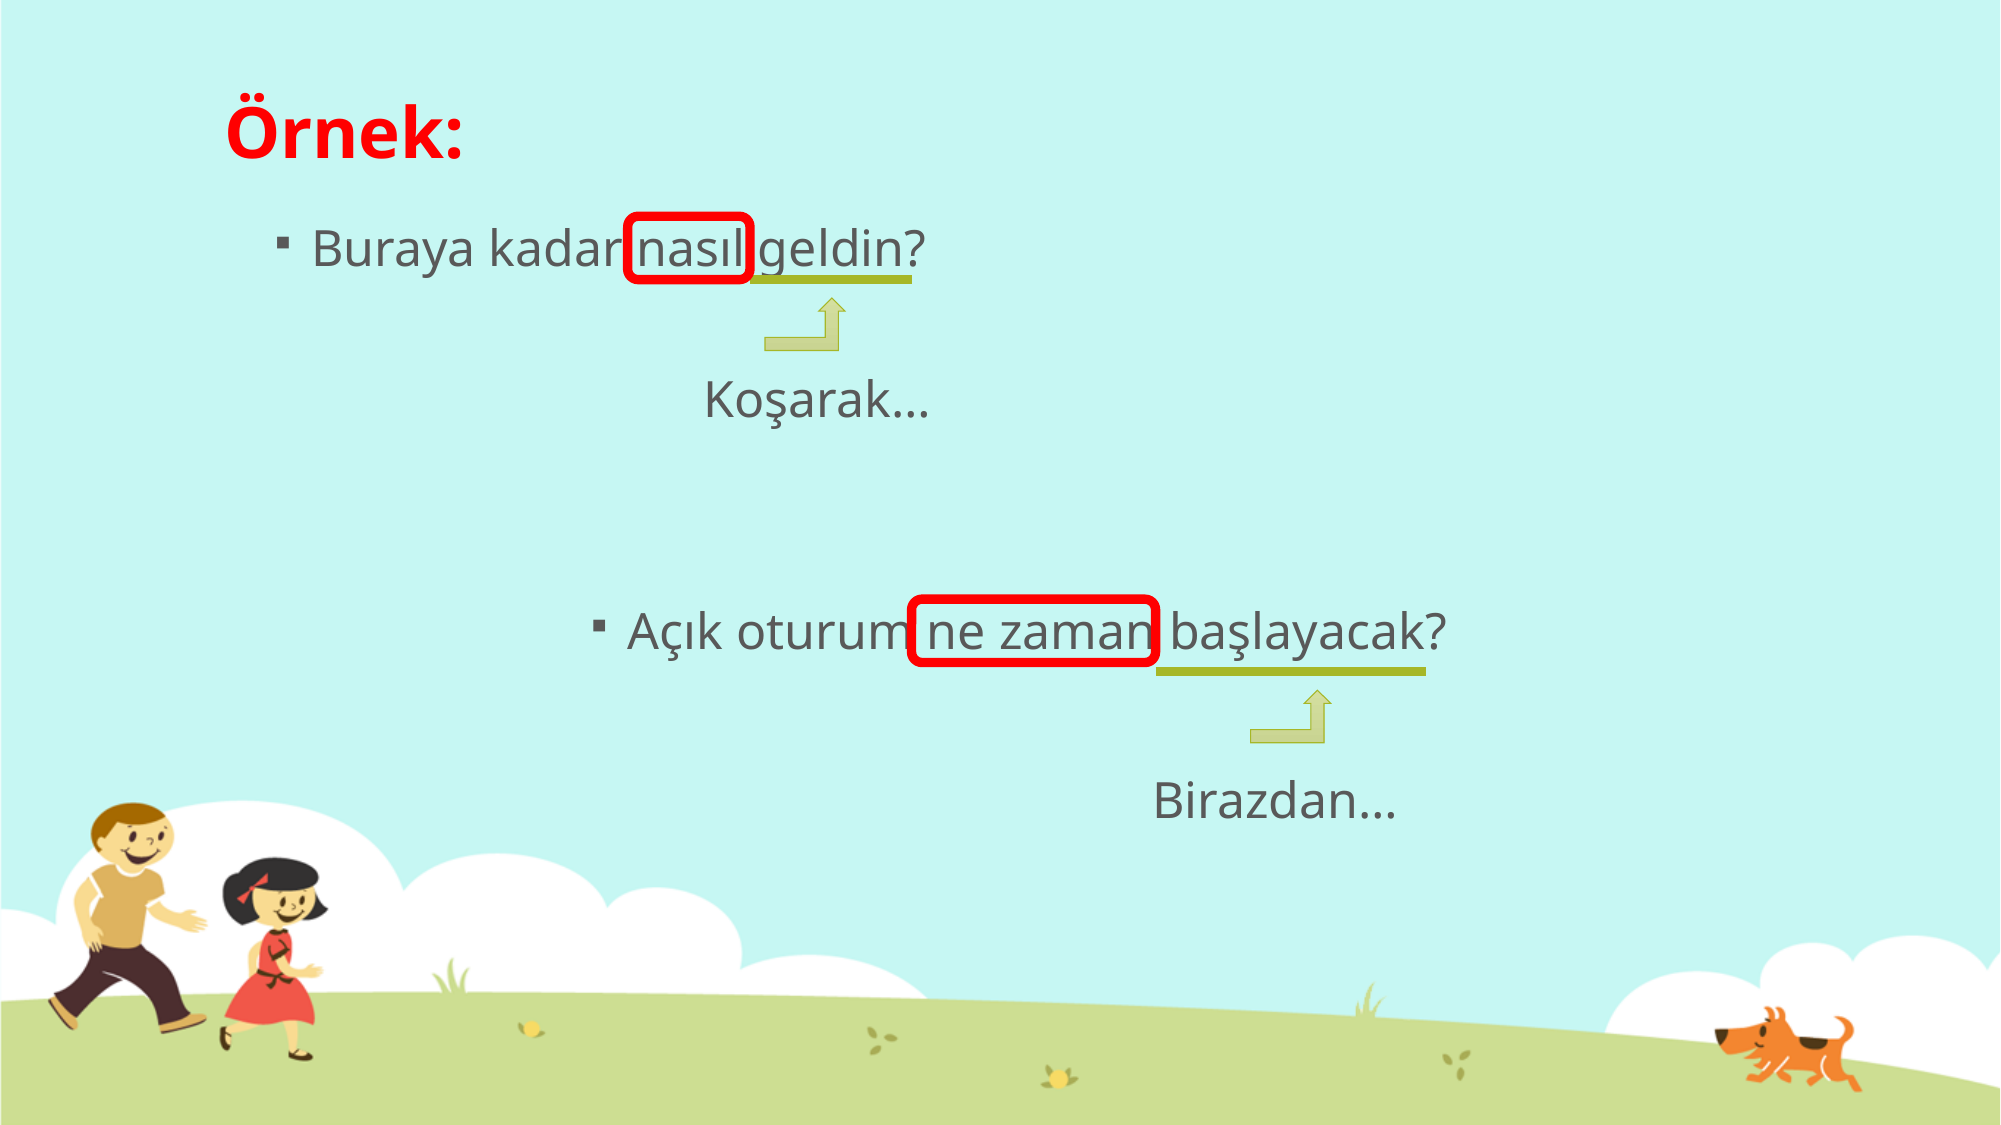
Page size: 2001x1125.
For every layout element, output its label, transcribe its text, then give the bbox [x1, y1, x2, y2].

text_box Birazdan… [1137, 761, 1588, 837]
title Örnek: [209, 81, 483, 182]
text_box Koşarak… [688, 360, 964, 435]
text_box [627, 216, 751, 280]
text_box Buraya kadar nasıl geldin? [251, 216, 1975, 308]
text_box Açık oturum ne zaman başlayacak? [567, 599, 1853, 691]
text_box [764, 297, 847, 352]
text_box [1250, 689, 1332, 744]
text_box [911, 599, 1156, 663]
picture [0, 0, 2001, 1125]
